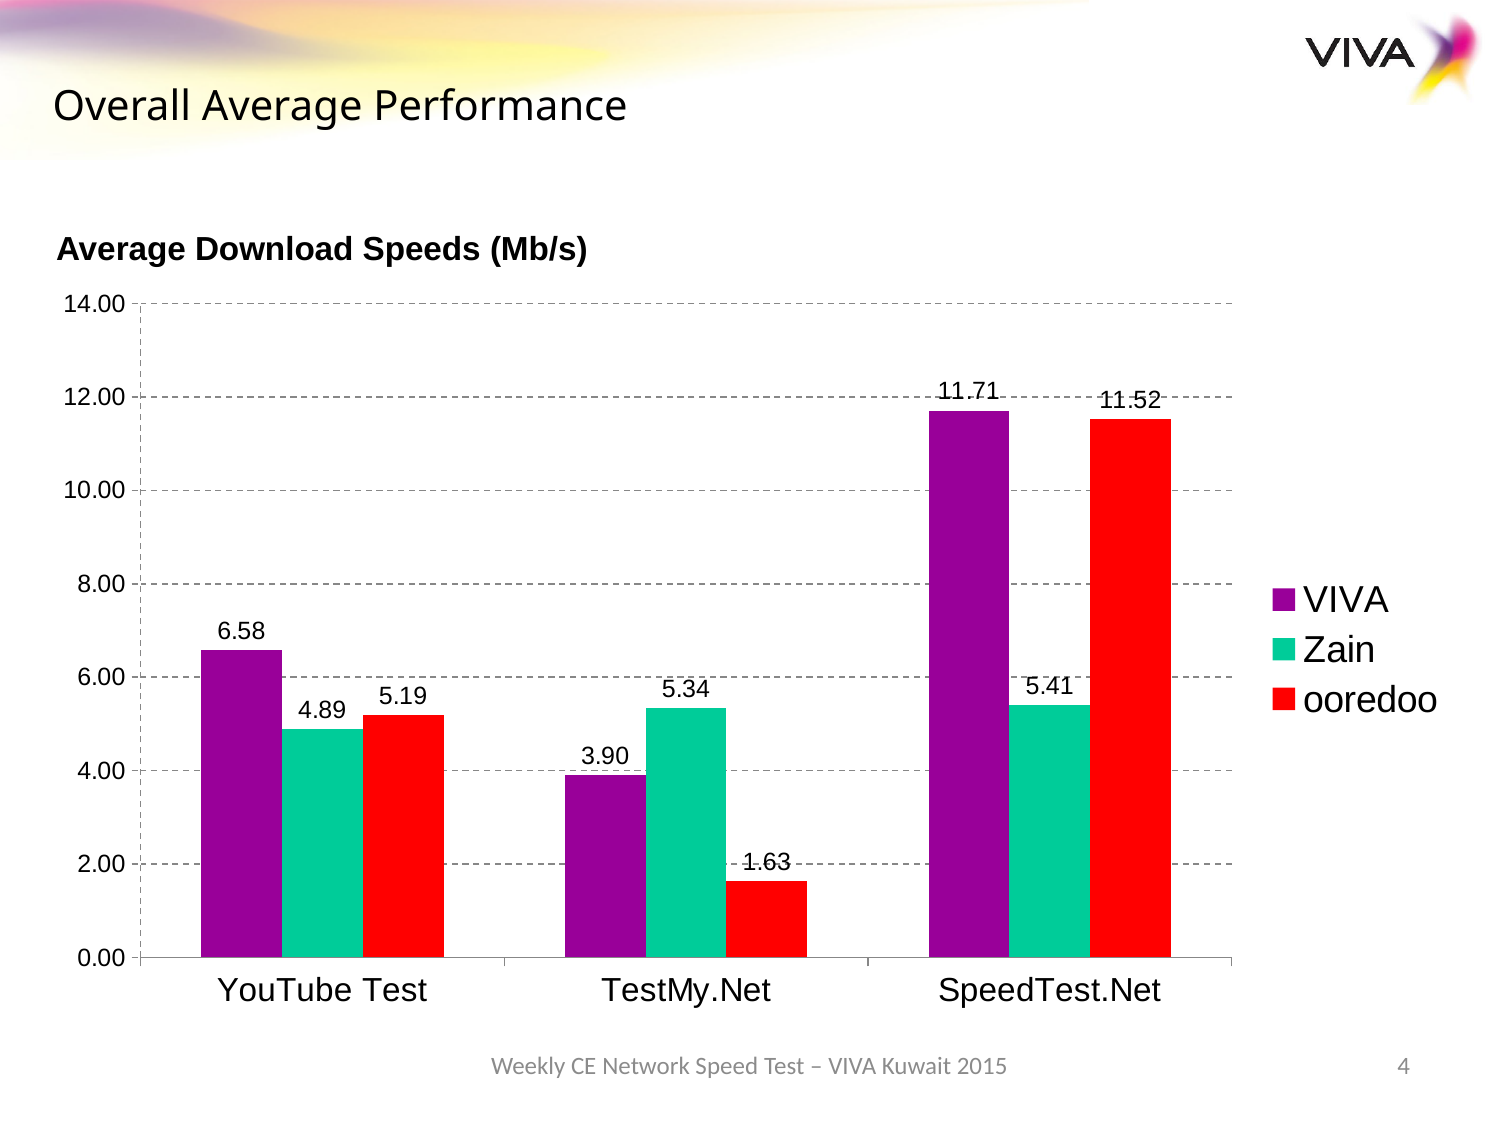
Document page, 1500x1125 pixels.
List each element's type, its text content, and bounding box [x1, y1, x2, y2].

text_box Weekly CE Network Speed Test – VIVA Kuwait 2015 [205, 1042, 1074, 1103]
chart [34, 275, 1463, 1024]
text_box Average Download Speeds (Mb/s) [41, 219, 1093, 273]
text_box 4 [1074, 1042, 1425, 1103]
picture [0, 0, 1089, 160]
text_box Overall Average Performance [37, 24, 1278, 184]
picture [1300, 12, 1485, 105]
